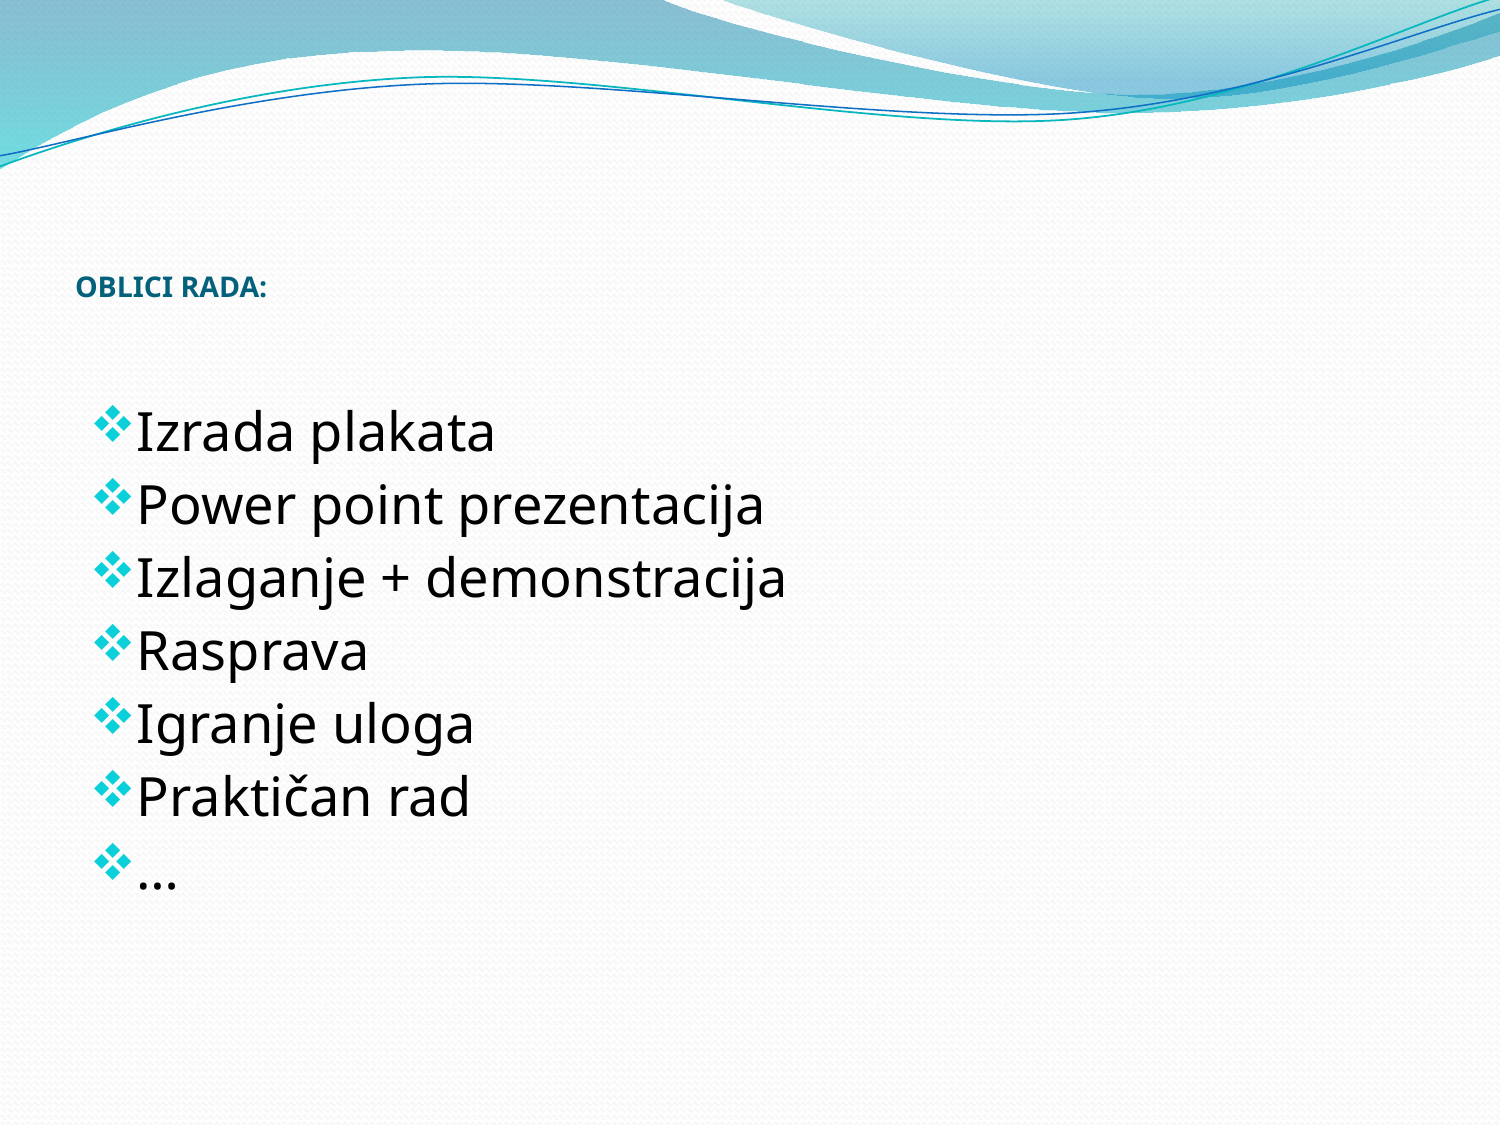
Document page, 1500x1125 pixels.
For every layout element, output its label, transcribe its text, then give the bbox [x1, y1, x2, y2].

title OBLICI RADA: [75, 115, 1425, 303]
list Izrada plakata Power point prezentacija Izlaganje + demonstracija Rasprava Igranje uloga Praktičan rad … [75, 317, 1425, 1038]
